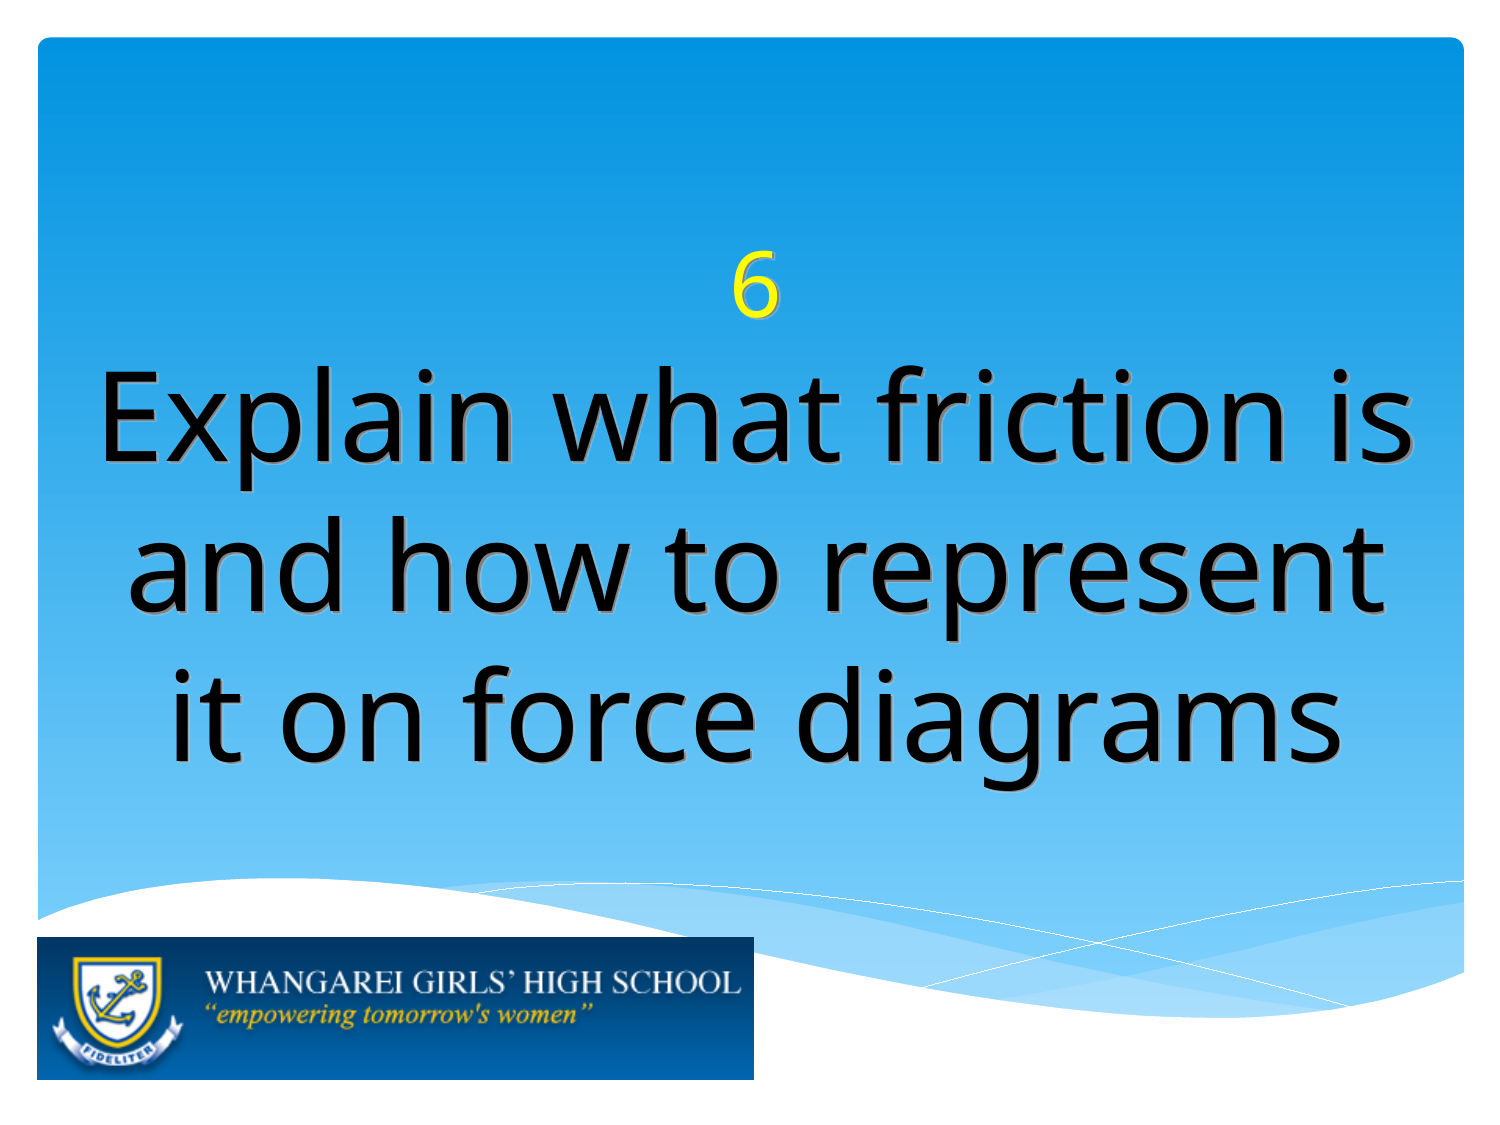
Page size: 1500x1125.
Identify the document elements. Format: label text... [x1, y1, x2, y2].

text_box 6 Explain what friction is and how to represent it on force diagrams [74, 99, 1438, 913]
picture [37, 937, 754, 1080]
